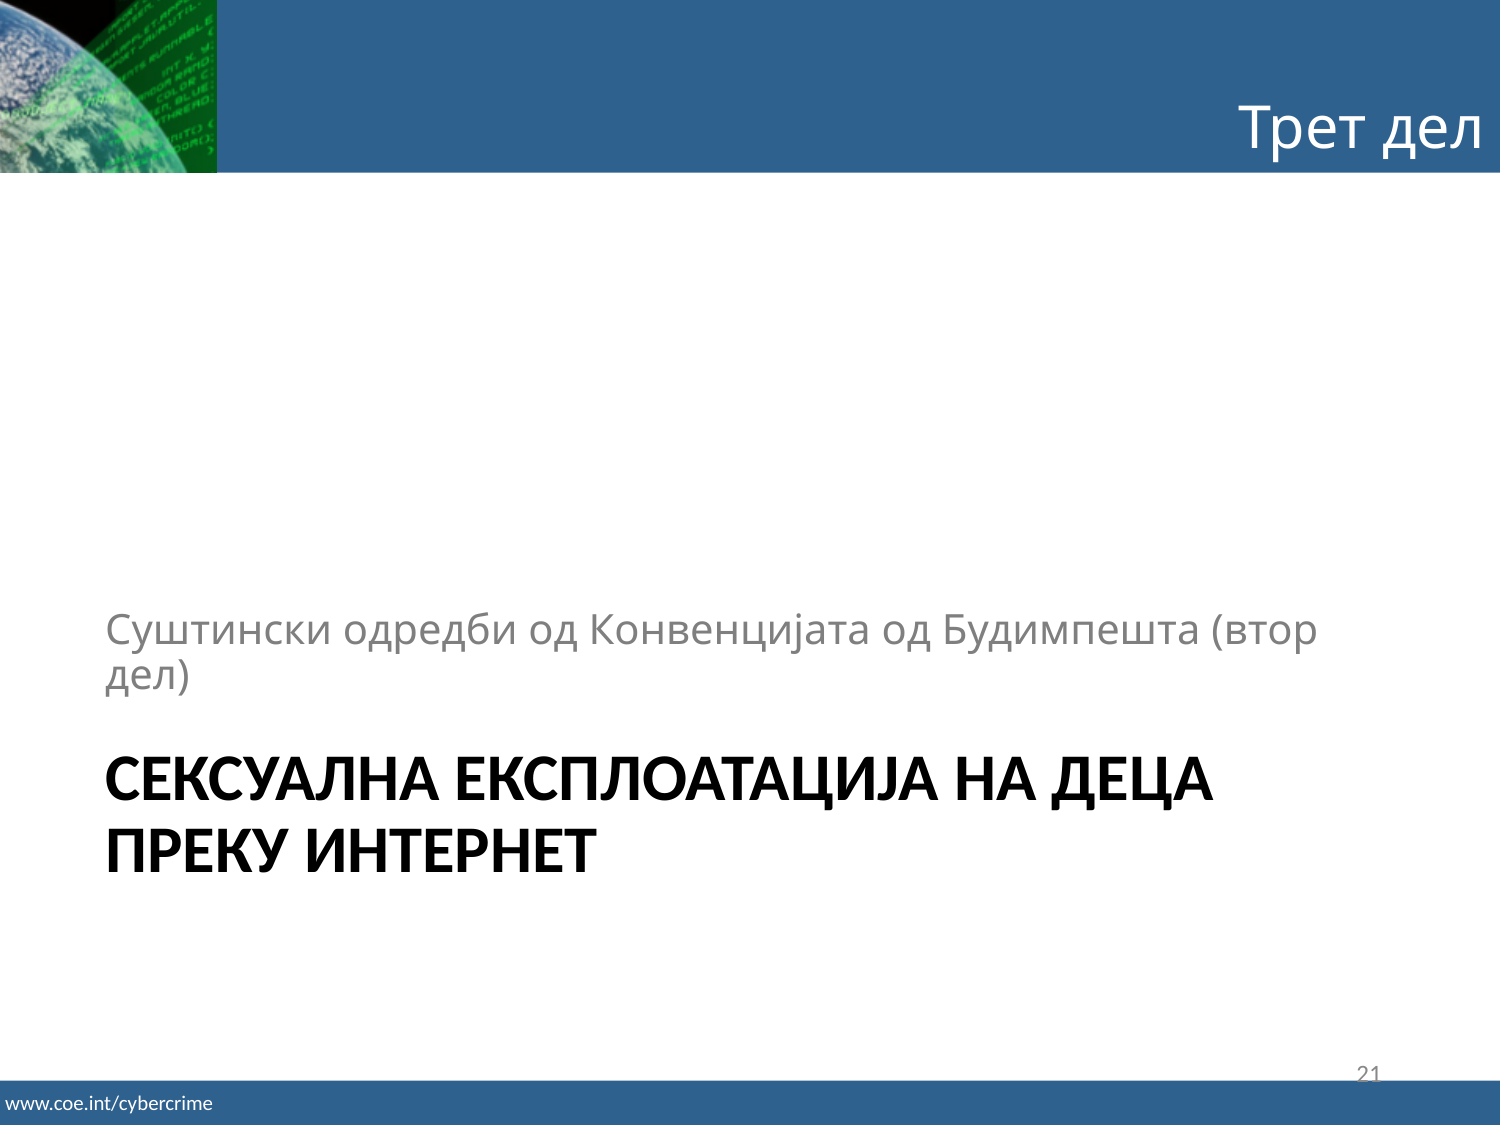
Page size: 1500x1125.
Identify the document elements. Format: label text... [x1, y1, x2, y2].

picture [0, 0, 217, 173]
title СЕКСУАЛНА ЕКСПЛОАТАЦИЈА НА ДЕЦА ПРЕКУ ИНТЕРНЕТ [90, 735, 1385, 982]
list Трет дел [461, 0, 1500, 170]
slide_number 21 [1059, 1042, 1397, 1103]
list Суштински одредби од Конвенцијата од Будимпешта (втор дел) [90, 601, 1385, 674]
